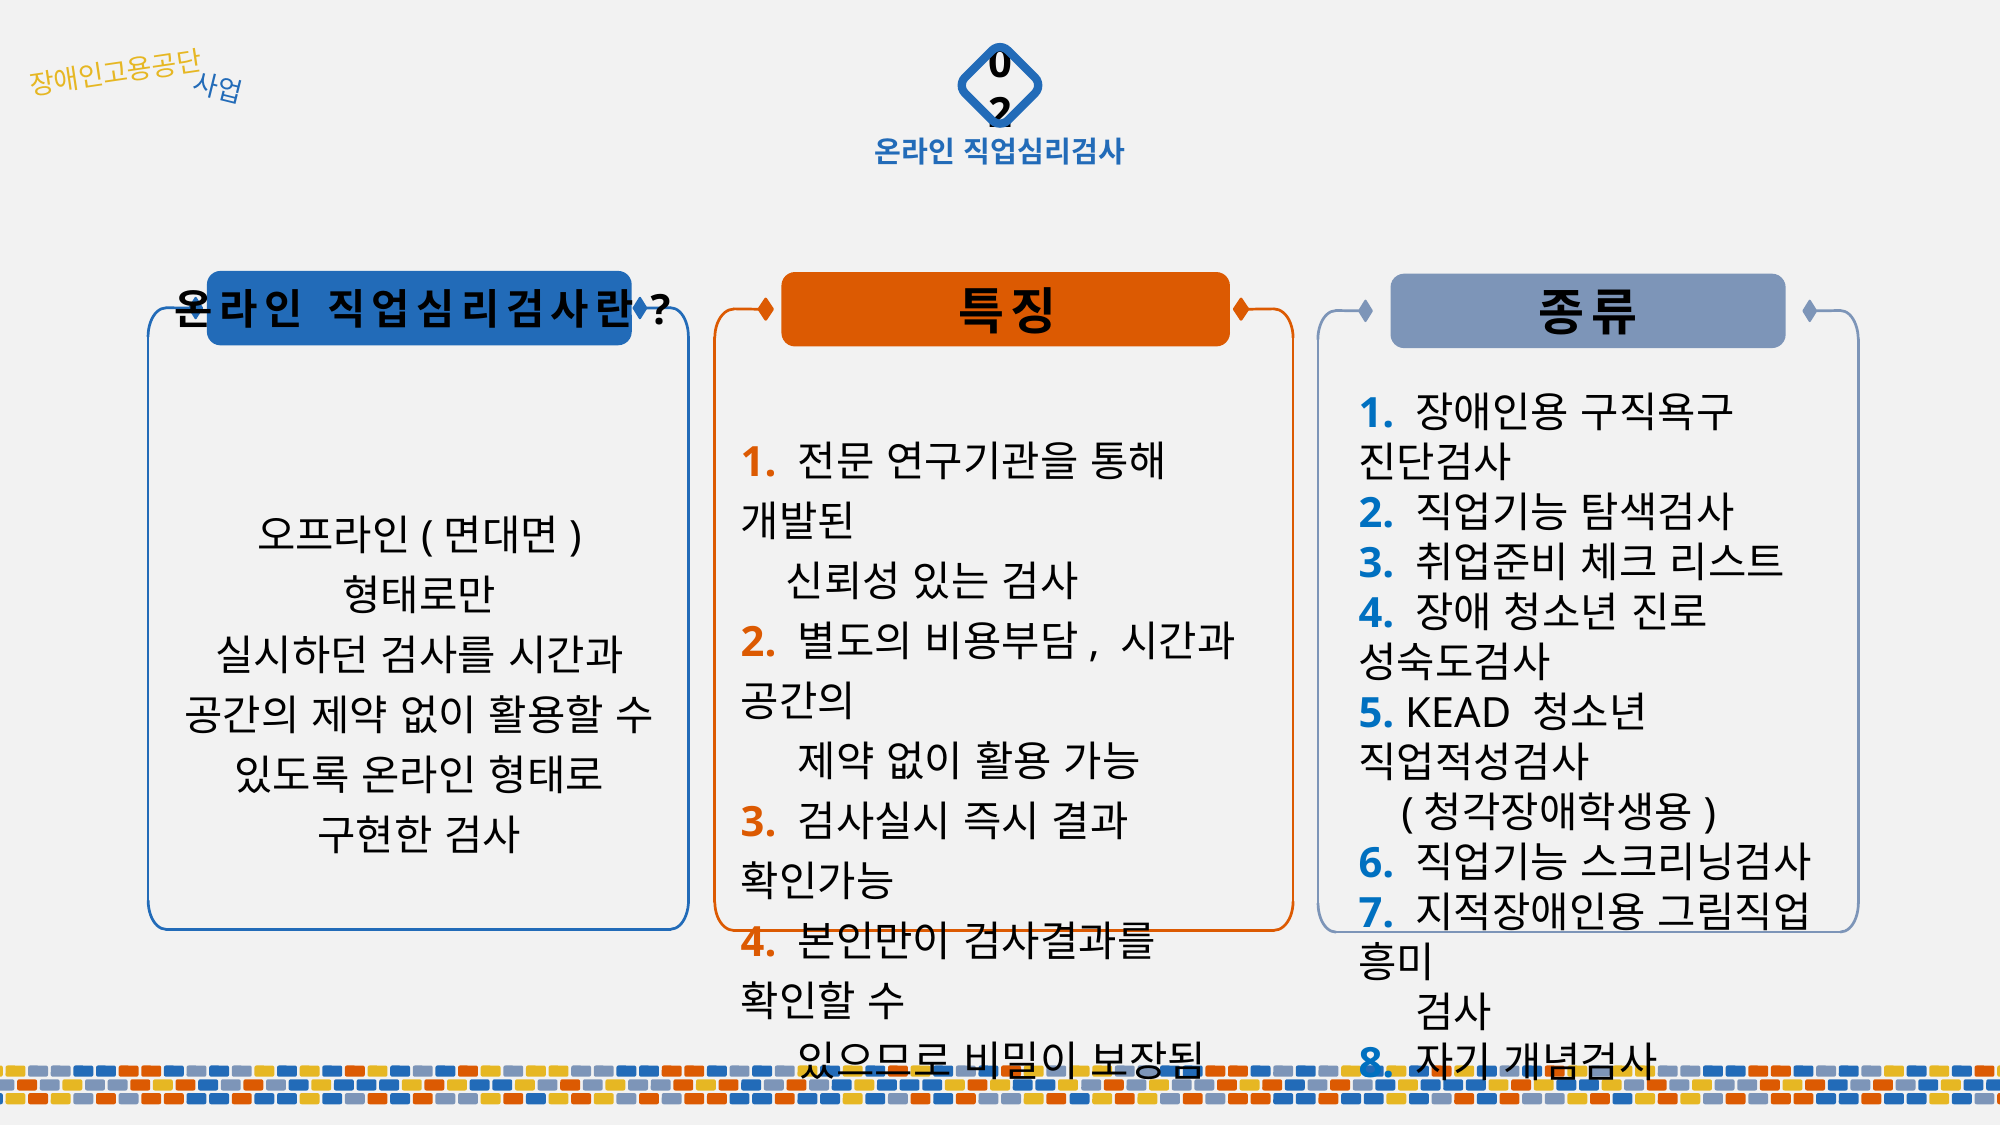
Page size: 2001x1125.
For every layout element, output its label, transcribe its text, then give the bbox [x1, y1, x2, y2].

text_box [0, 1065, 2000, 1105]
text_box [148, 270, 689, 930]
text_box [1317, 267, 1859, 933]
text_box 1. 장애인용 구직욕구 진단검사 2. 직업기능 탐색검사 3. 취업준비 체크 리스트 4. 장애 청소년 진로 성숙도검사 5. KEAD 청소년 직업적성검사 (청각장애학생용) 6. 직업기능 스크리닝검사 7. 지적장애인용 그림직업 흥미 검사 8. 자기 개념검사 [1343, 933, 1835, 1065]
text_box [873, 52, 1127, 119]
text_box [11, 47, 264, 112]
text_box 온라인 직업심리검사 [859, 126, 1141, 176]
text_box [714, 266, 1293, 931]
